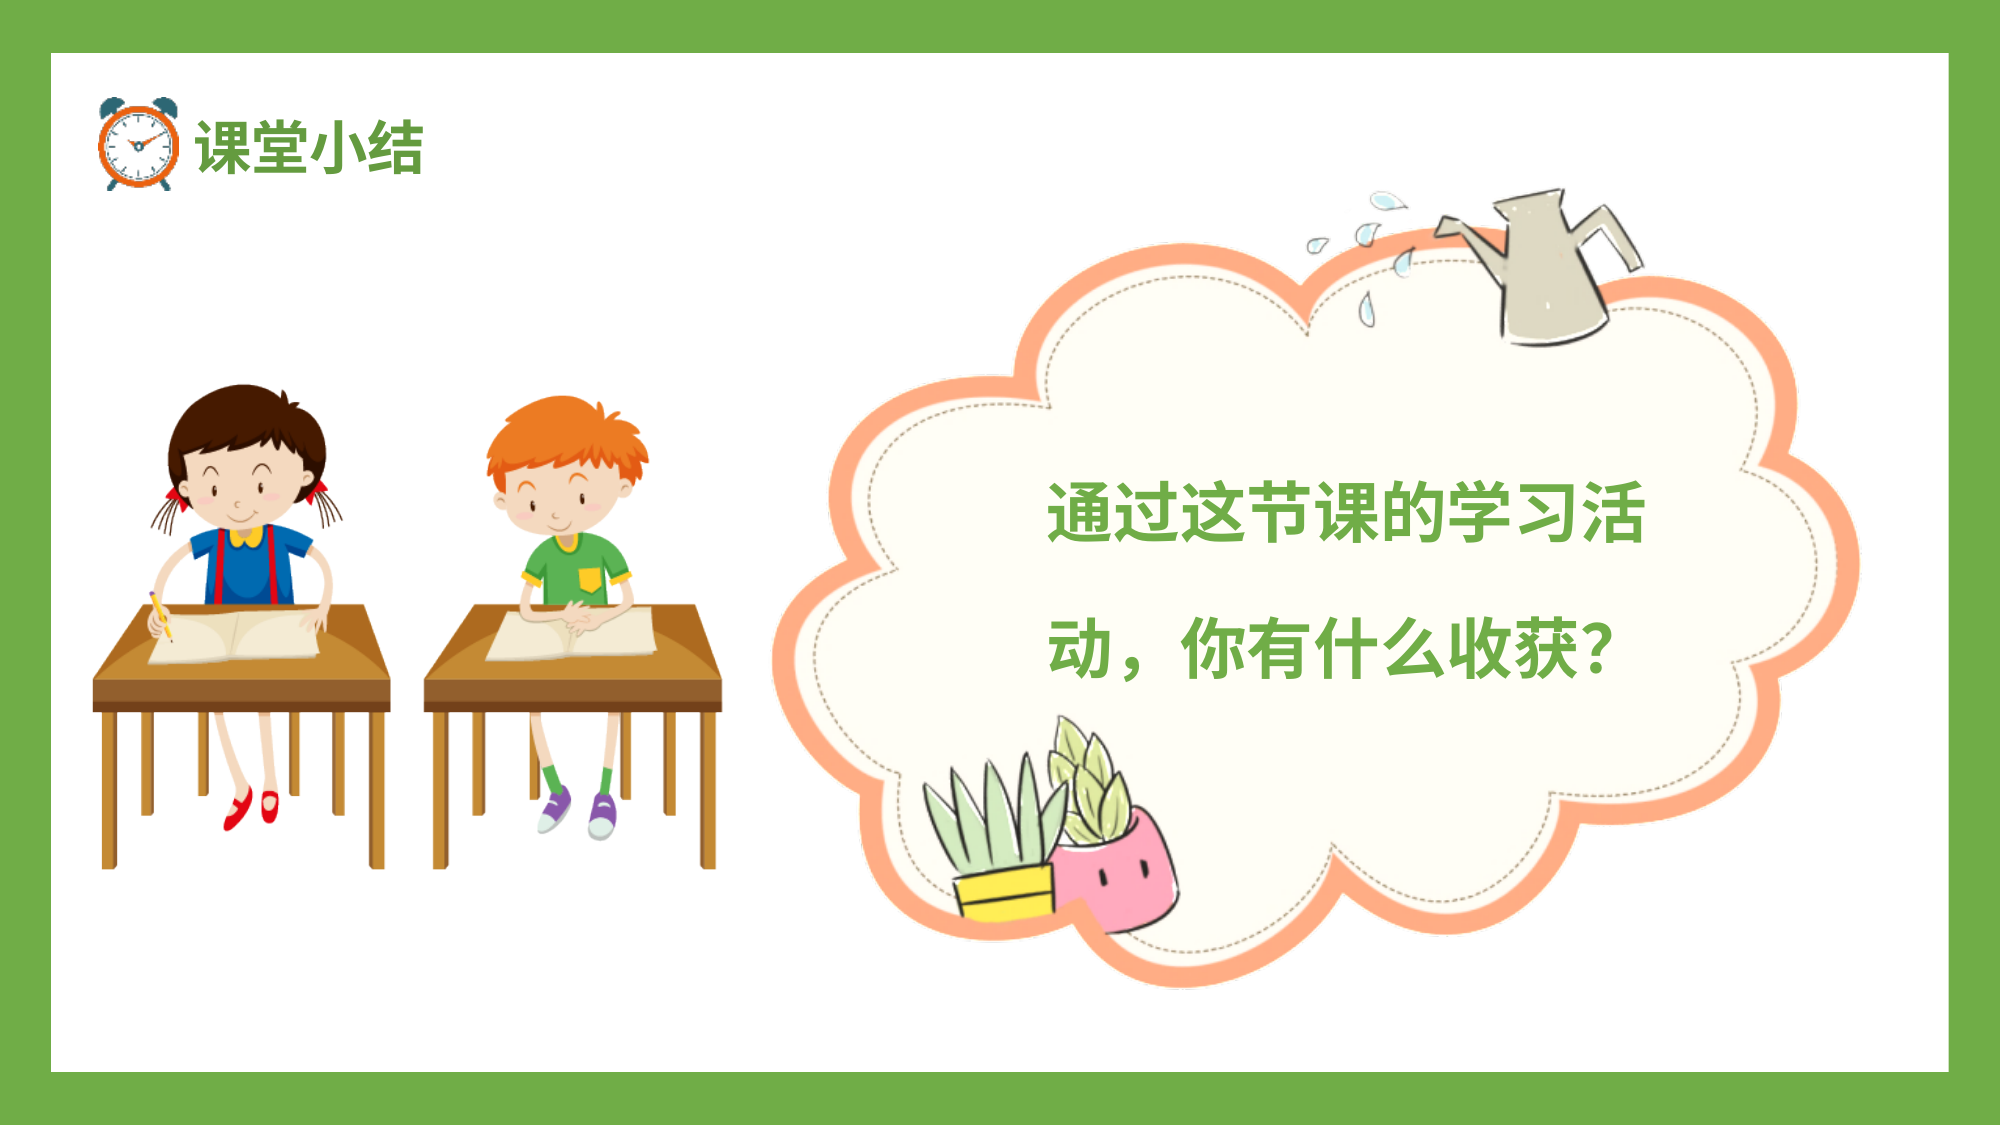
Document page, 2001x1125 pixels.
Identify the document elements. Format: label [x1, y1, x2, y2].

text_box [486, 0, 2000, 1125]
text_box [97, 97, 486, 191]
picture [77, 296, 731, 951]
